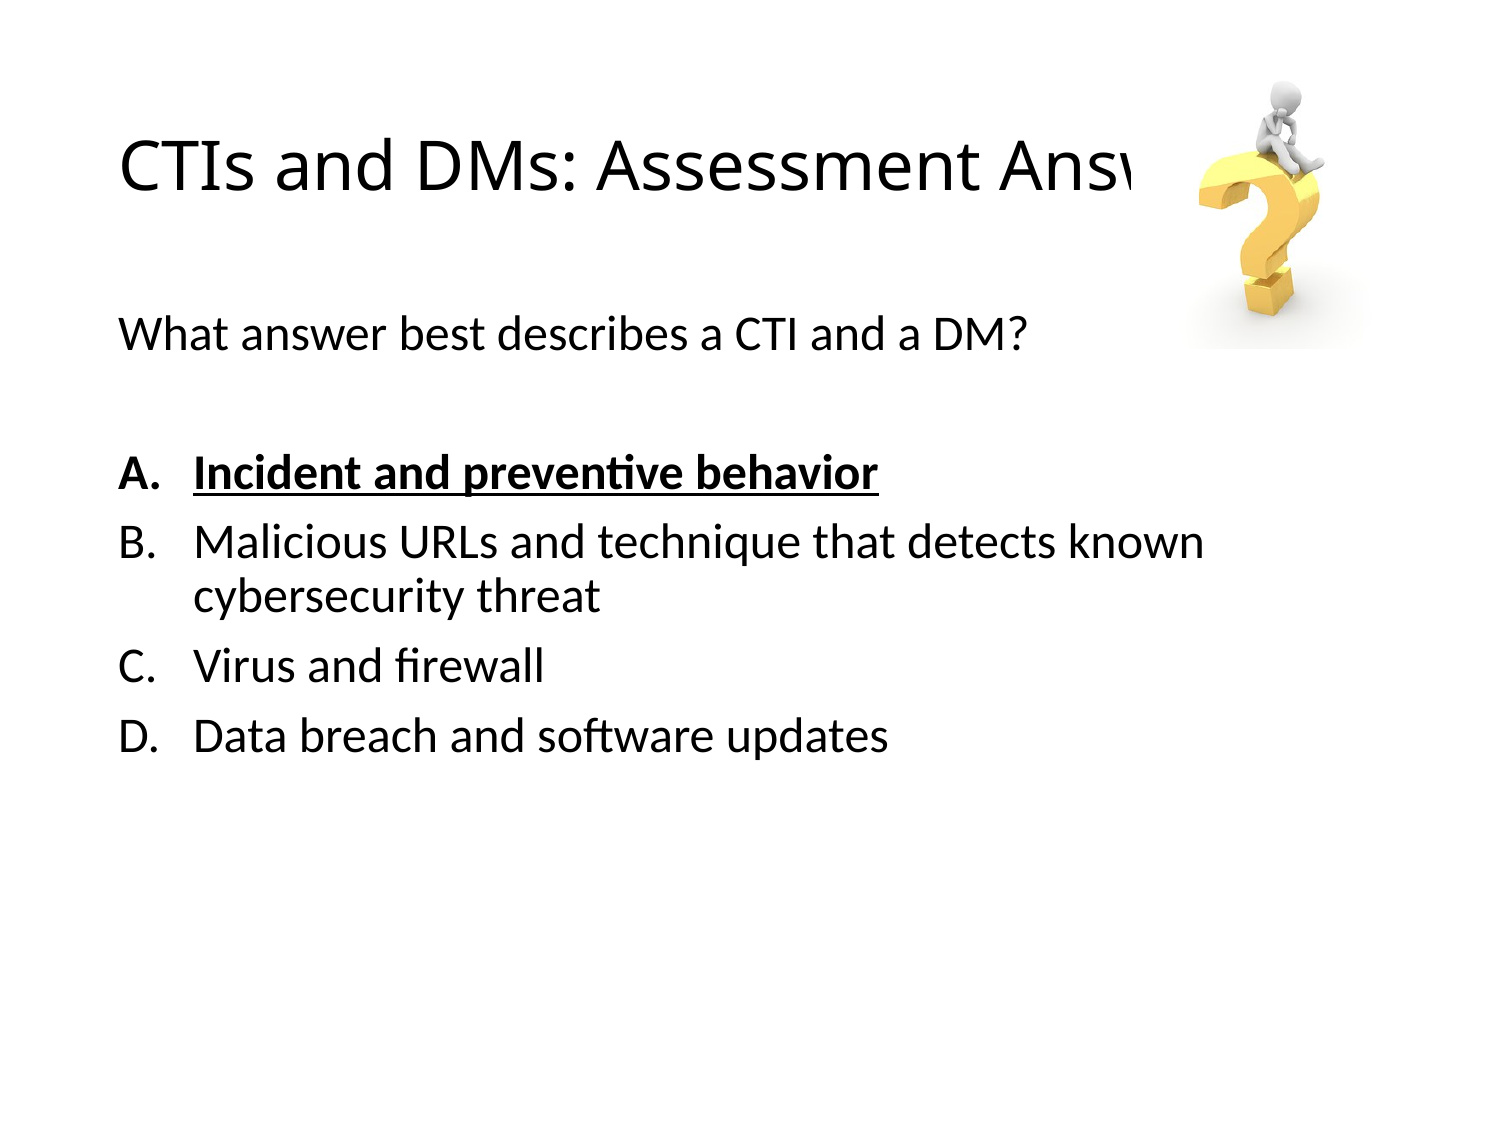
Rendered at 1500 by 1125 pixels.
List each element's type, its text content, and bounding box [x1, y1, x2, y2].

list What answer best describes a CTI and a DM? Incident and preventive behavior Malicious URLs and technique that detects known cybersecurity threat Virus and firewall Data breach and software updates [102, 299, 1398, 1014]
picture [1131, 59, 1420, 349]
title CTIs and DMs: Assessment Answer [102, 59, 1131, 278]
